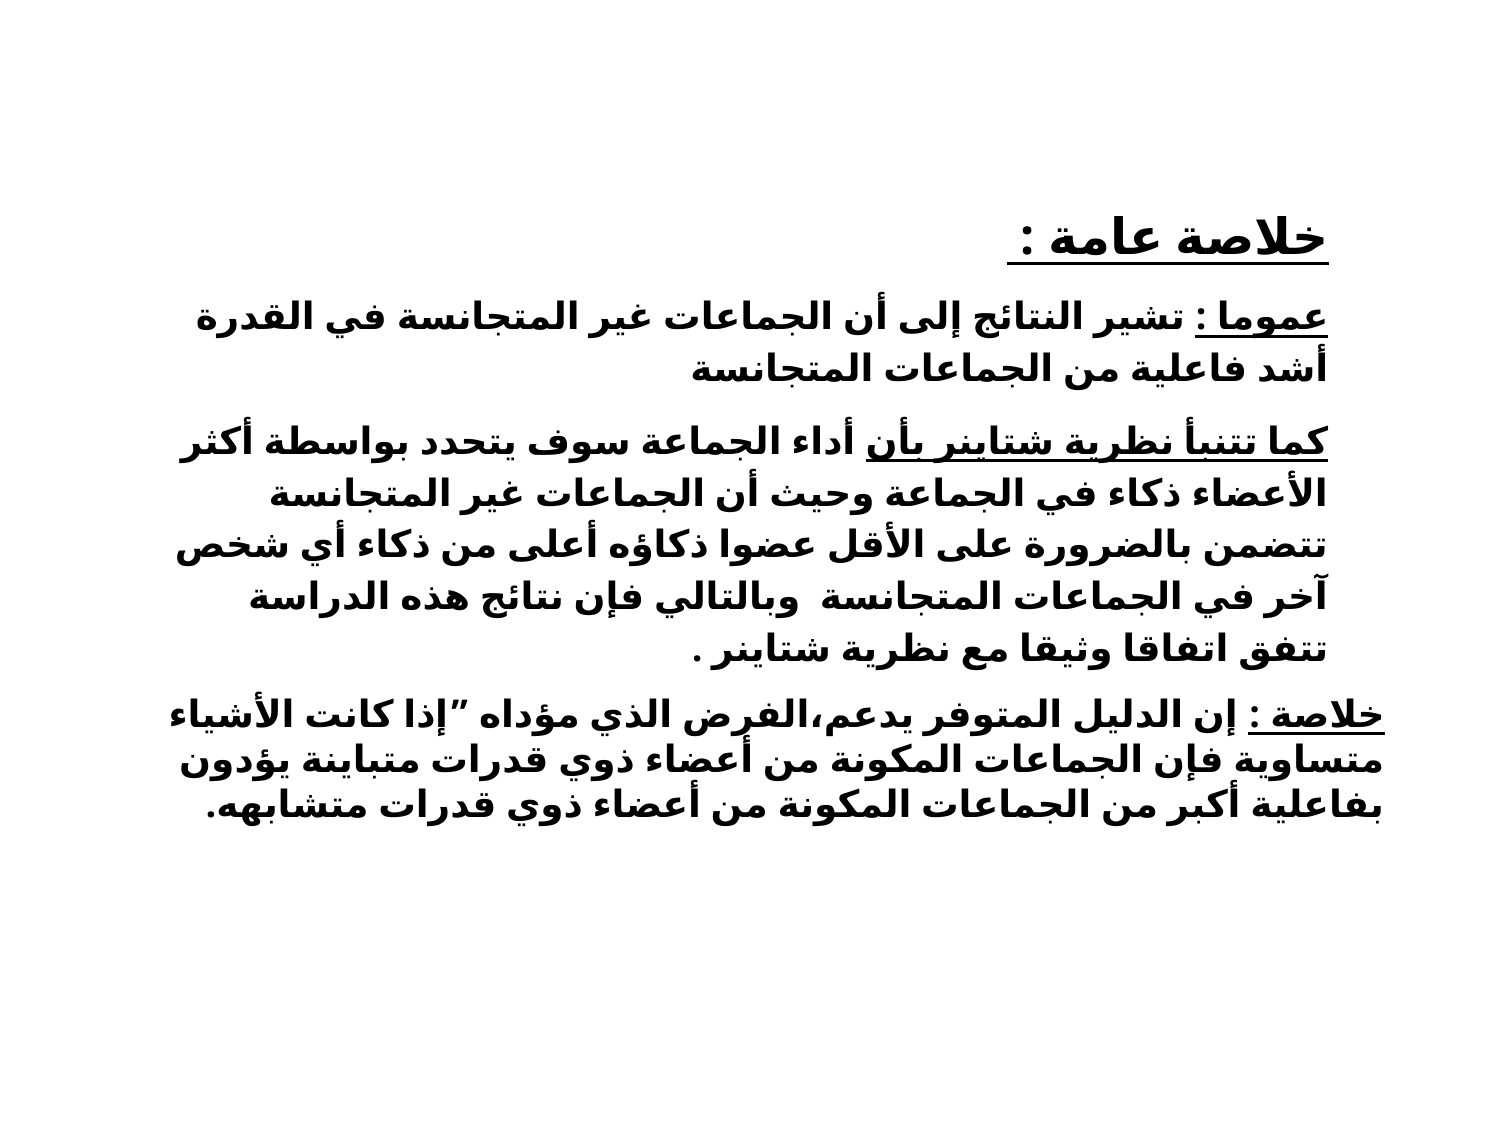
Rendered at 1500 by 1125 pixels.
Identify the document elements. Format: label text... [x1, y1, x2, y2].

text_box خلاصة عامة : عموما : تشير النتائج إلى أن الجماعات غير المتجانسة في القدرة أشد فاعلية من الجماعات المتجانسة كما تتنبأ نظرية شتاينر بأن أداء الجماعة سوف يتحدد بواسطة أكثر الأعضاء ذكاء في الجماعة وحيث أن الجماعات غير المتجانسة تتضمن بالضرورة على الأقل عضوا ذكاؤه أعلى من ذكاء أي شخص آخر في الجماعات المتجانسة وبالتالي فإن نتائج هذه الدراسة تتفق اتفاقا وثيقا مع نظرية شتاينر . خلاصة : إن الدليل المتوفر يدعم،الفرض الذي مؤداه ”إذا كانت الأشياء متساوية فإن الجماعات المكونة من أعضاء ذوي قدرات متباينة يؤدون بفاعلية أكبر من الجماعات المكونة من أعضاء ذوي قدرات متشابهه. [147, 188, 1400, 832]
